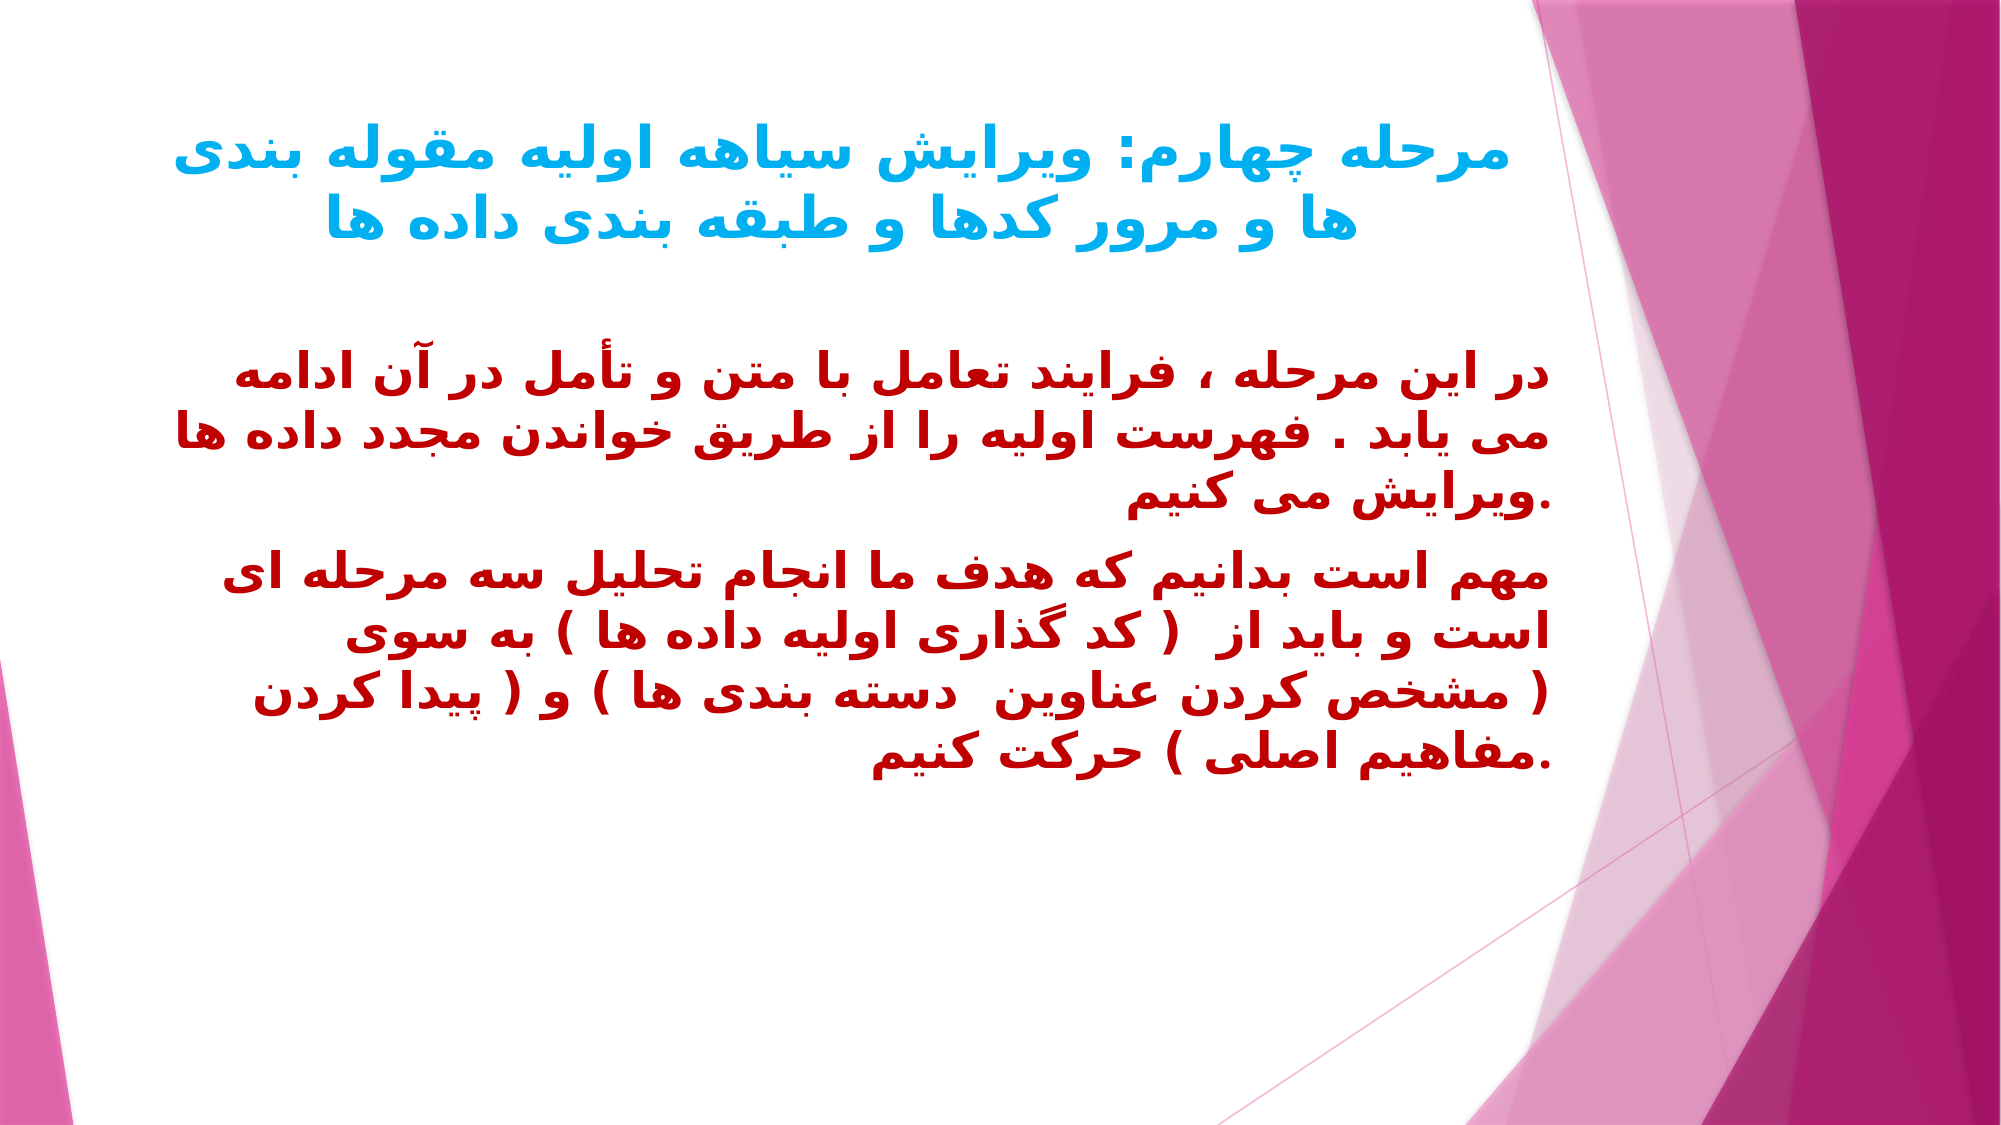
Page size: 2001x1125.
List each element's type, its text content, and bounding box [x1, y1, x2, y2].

title مرحله چهارم: ویرایش سیاهه اولیه مقوله بندی ها و مرور کدها و طبقه بندی داده ها [138, 99, 1549, 258]
list در این مرحله ، فرایند تعامل با متن و تأمل در آن ادامه می یابد . فهرست اولیه را از طریق خواندن مجدد داده ها ویرایش می کنیم. مهم است بدانیم که هدف ما انجام تحلیل سه مرحله ای است و باید از ( کد گذاری اولیه داده ها ) به سوی ( مشخص کردن عناوین دسته بندی ها ) و ( پیدا کردن مفاهیم اصلی ) حرکت کنیم. [157, 330, 1568, 730]
